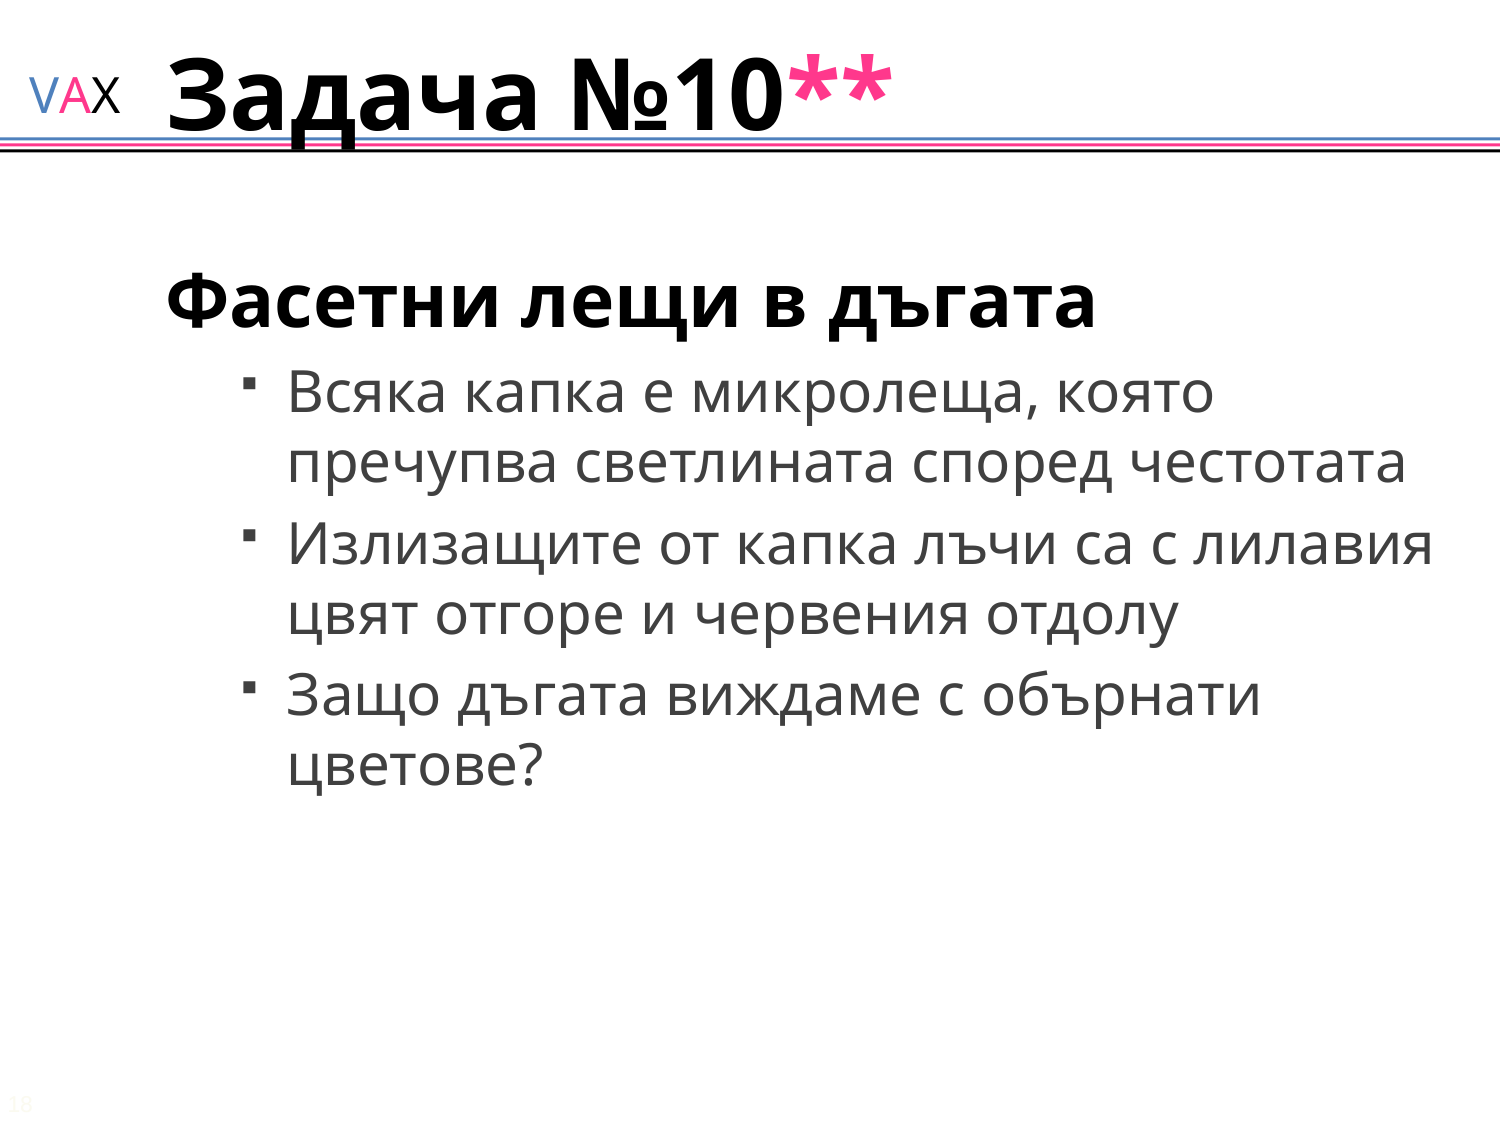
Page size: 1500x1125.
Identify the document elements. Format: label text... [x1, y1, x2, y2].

title Задача №10** [0, 37, 1500, 144]
list Фасетни лещи в дъгата Всяка капка е микролеща, която пречупва светлината според честотата Излизащите от капка лъчи са с лилавия цвят отгоре и червения отдолу Защо дъгата виждаме с обърнати цветове? [150, 200, 1488, 1113]
